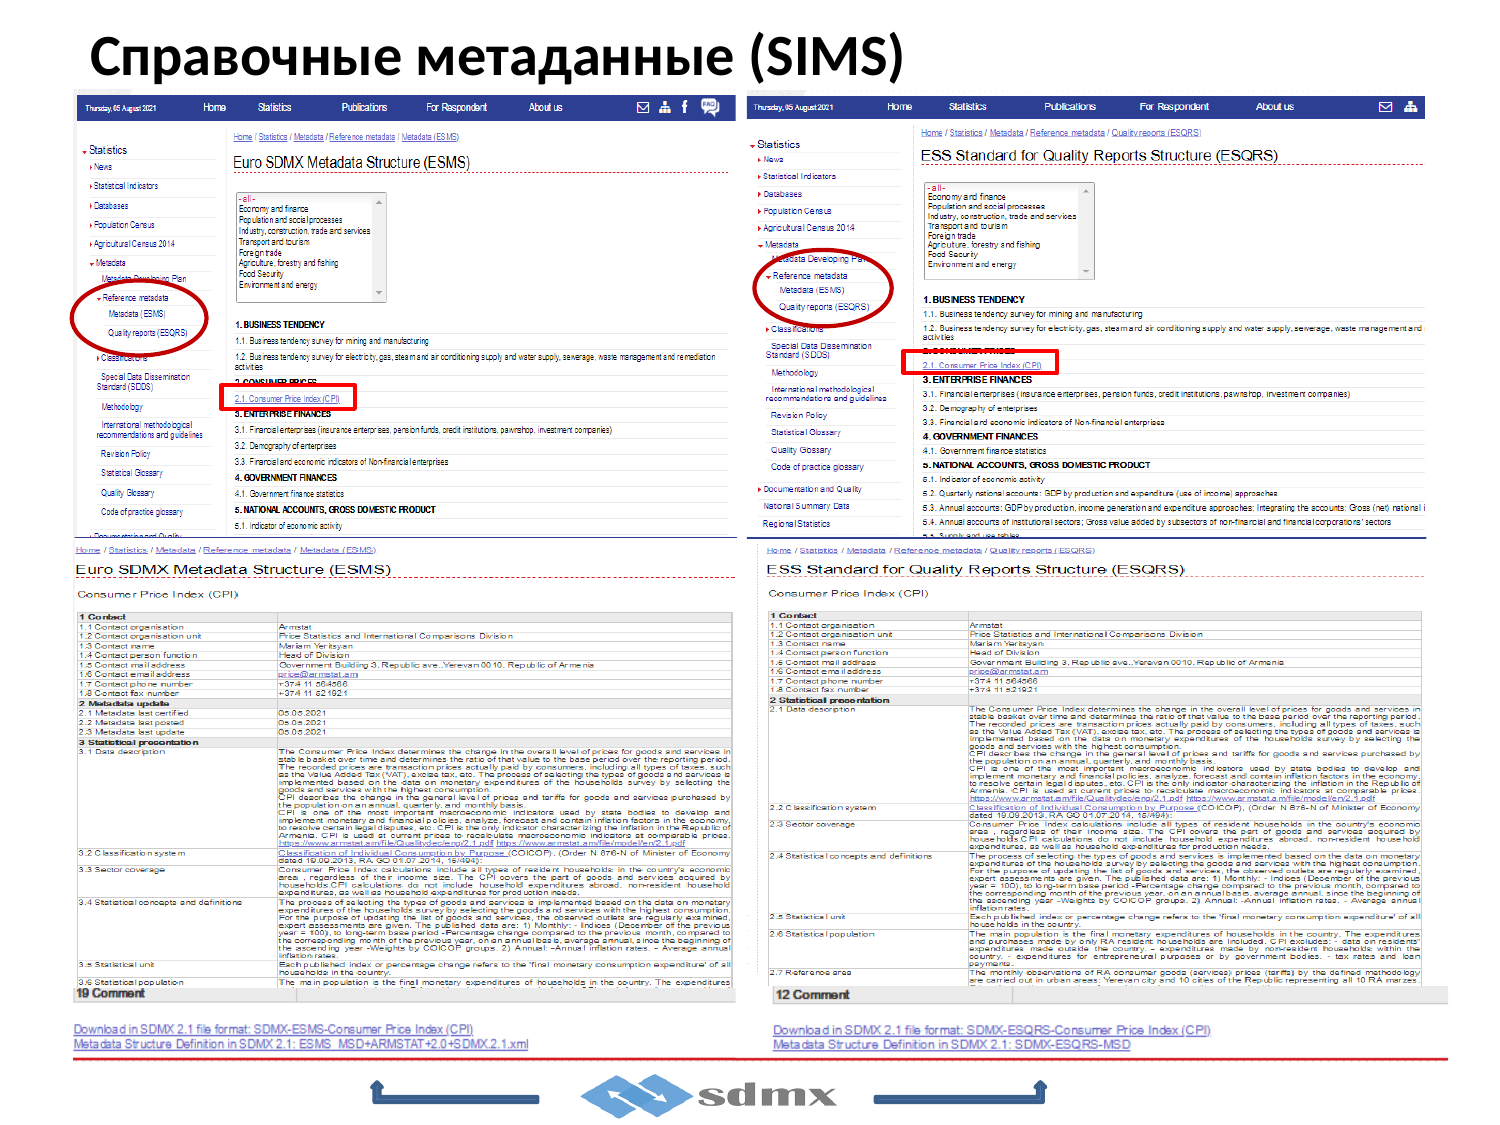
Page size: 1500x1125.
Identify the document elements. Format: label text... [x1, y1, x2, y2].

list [746, 90, 1426, 536]
text_box [873, 1080, 1048, 1105]
picture [72, 537, 1449, 1123]
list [72, 89, 736, 538]
title Справочные метаданные (SIMS) [75, 19, 1425, 86]
text_box [370, 1080, 540, 1105]
